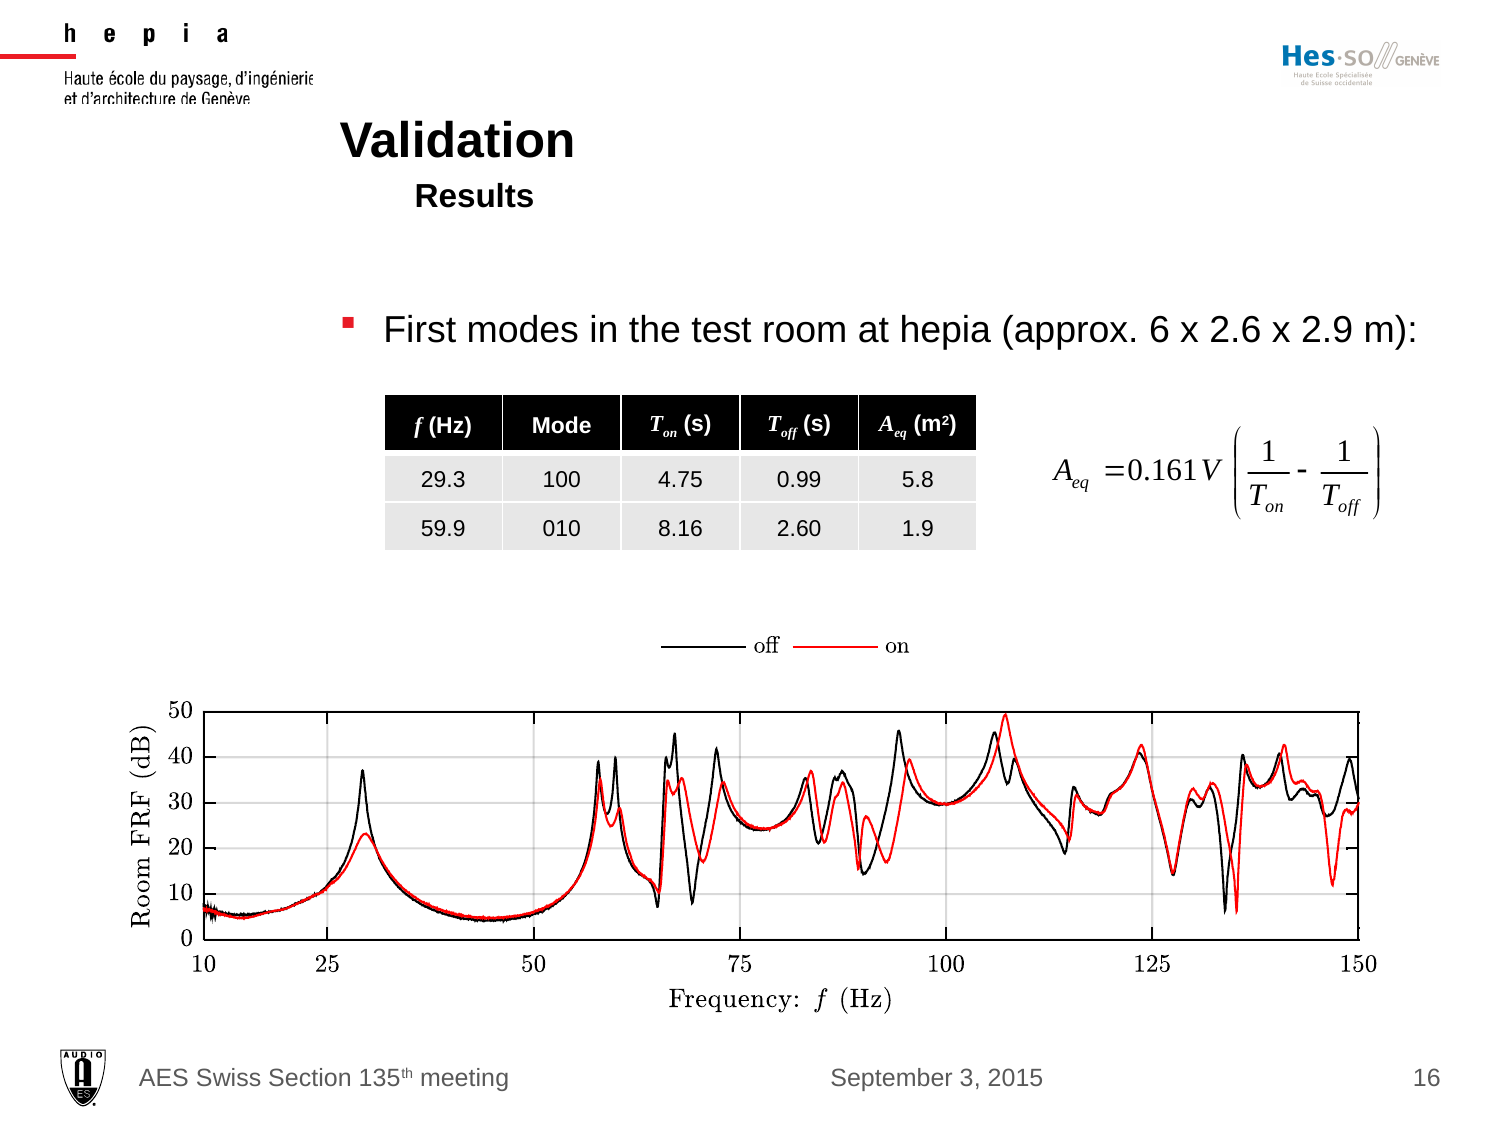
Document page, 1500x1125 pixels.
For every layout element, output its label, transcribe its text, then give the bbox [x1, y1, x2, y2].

table_cell 29.3 [385, 456, 502, 501]
table_cell 100 [503, 456, 620, 501]
table_header Toff (s) [741, 395, 858, 450]
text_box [1046, 420, 1389, 526]
table_cell 8.16 [622, 503, 739, 550]
table_cell 1.9 [859, 503, 976, 550]
table_cell 0.99 [741, 456, 858, 501]
table_header f (Hz) [385, 395, 502, 450]
table_cell 59.9 [385, 503, 502, 550]
footer AES Swiss Section 135th meeting [123, 1050, 538, 1103]
list Validation Results [324, 99, 1441, 264]
table_cell 4.75 [622, 456, 739, 501]
table_cell 2.60 [741, 503, 858, 550]
list First modes in the test room at hepia (approx. 6 x 2.6 x 2.9 m): [324, 275, 1441, 374]
picture [118, 626, 1382, 1021]
picture [1281, 40, 1441, 87]
slide_number 16 [1352, 1050, 1441, 1103]
table_cell 5.8 [859, 456, 976, 501]
table_header Aeq (m2) [859, 395, 976, 450]
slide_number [549, 1050, 1341, 1103]
table_cell 010 [503, 503, 620, 550]
table_header Ton (s) [622, 395, 739, 450]
table_header Mode [503, 395, 620, 450]
